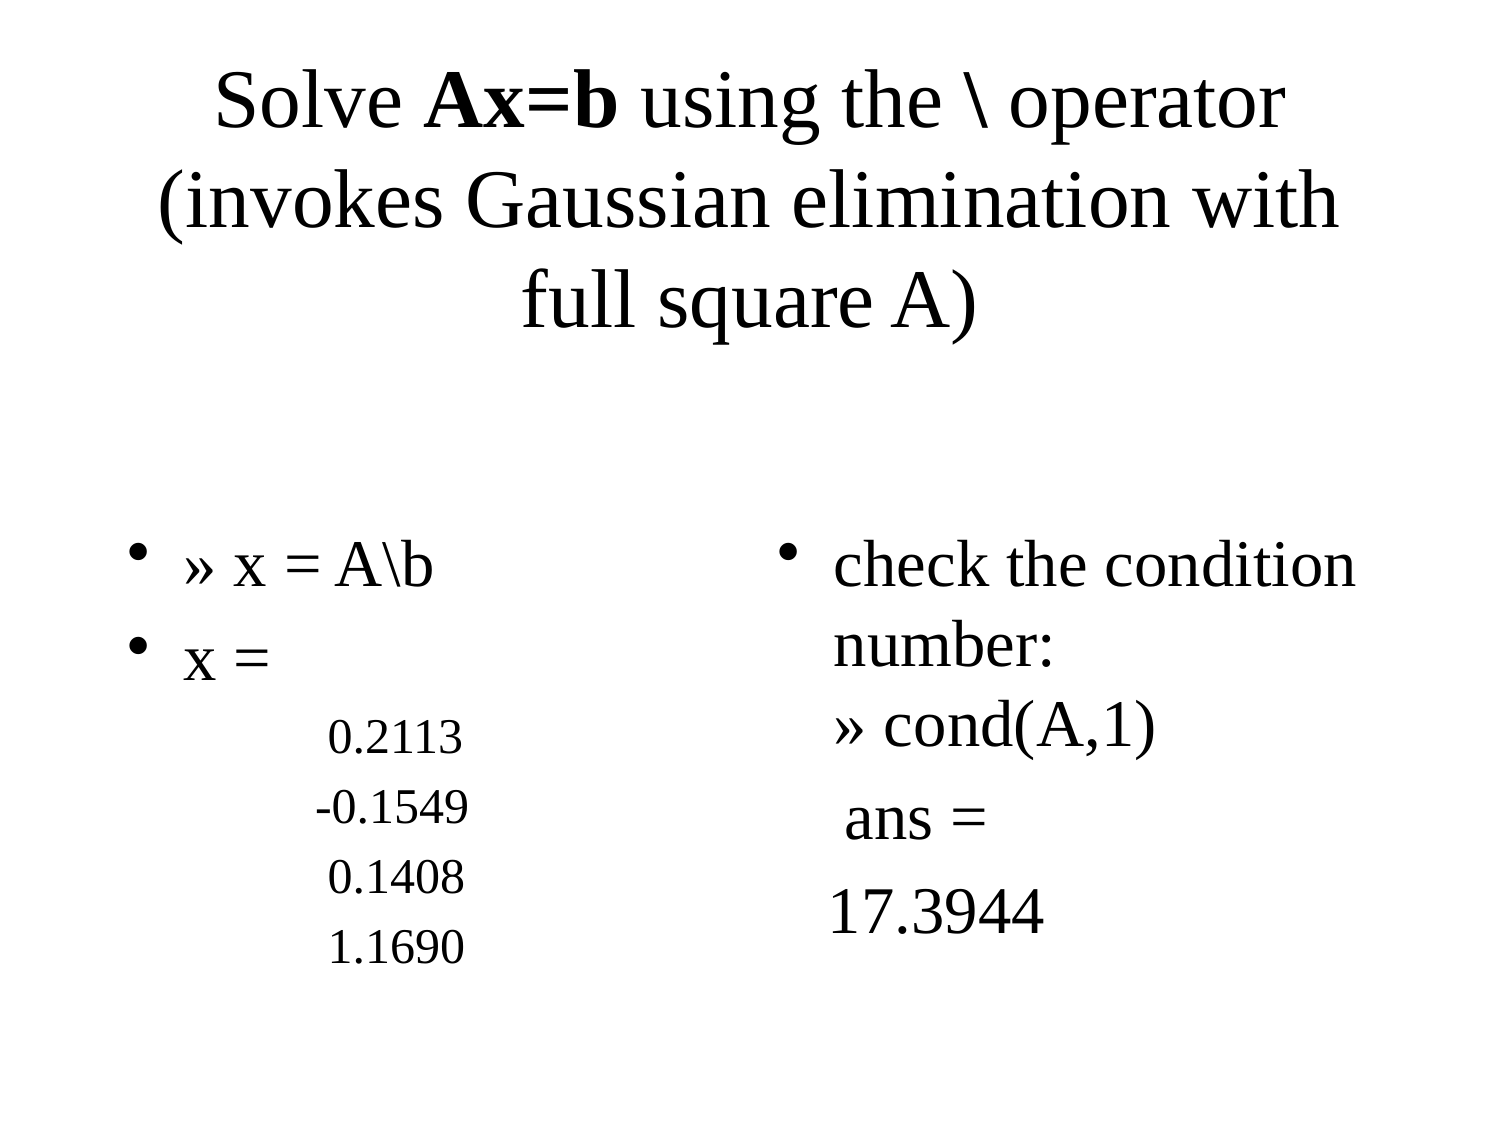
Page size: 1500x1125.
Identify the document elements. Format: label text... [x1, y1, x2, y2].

list » x = A\b x = 0.2113 -0.1549 0.1408 1.1690 [112, 512, 738, 988]
title Solve Ax=b using the \ operator (invokes Gaussian elimination with full square A) [112, 99, 1388, 288]
list check the condition number: » cond(A,1) ans = 17.3944 [762, 512, 1388, 951]
